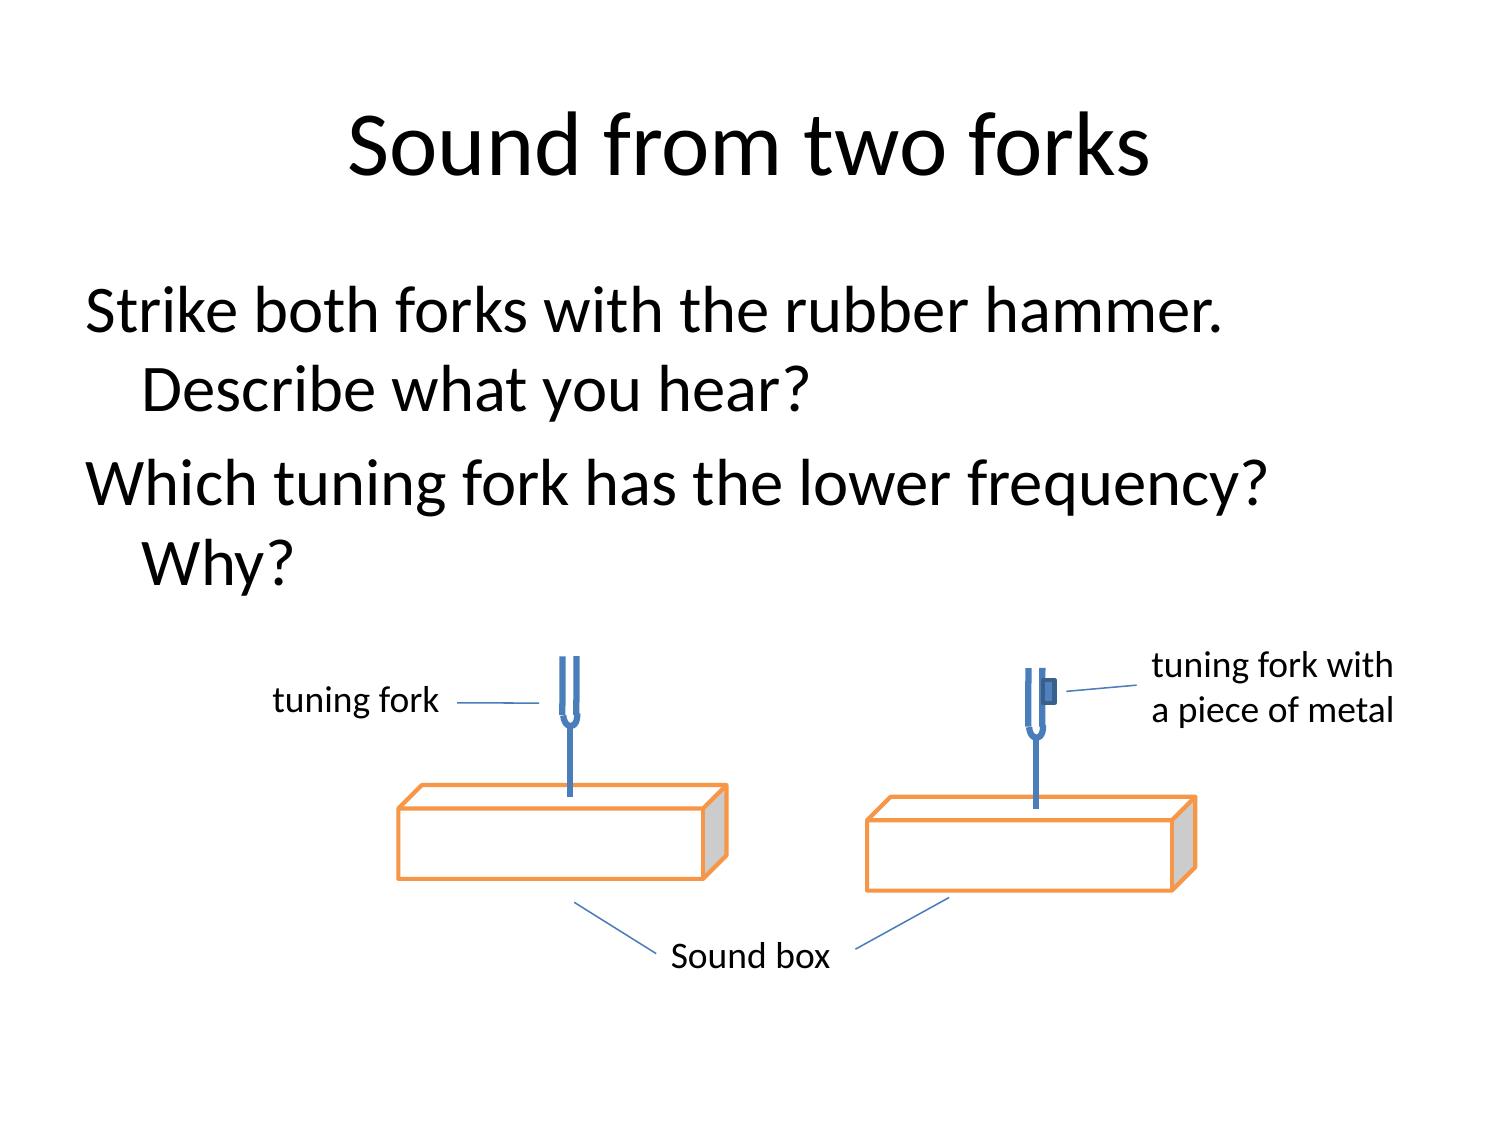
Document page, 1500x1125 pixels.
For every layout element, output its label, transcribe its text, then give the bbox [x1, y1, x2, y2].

text_box Sound box [656, 923, 868, 984]
text_box [396, 782, 729, 881]
text_box tuning fork with a piece of metal [1136, 632, 1430, 738]
title Sound from two forks [75, 45, 1425, 233]
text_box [1066, 685, 1137, 692]
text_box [562, 656, 578, 798]
list Strike both forks with the rubber hammer. Describe what you hear? Which tuning fork has the lower frequency? Why? [70, 257, 1421, 1001]
text_box tuning fork [257, 667, 469, 728]
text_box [573, 902, 657, 955]
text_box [1027, 667, 1044, 809]
text_box [1048, 678, 1057, 705]
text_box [855, 897, 950, 950]
